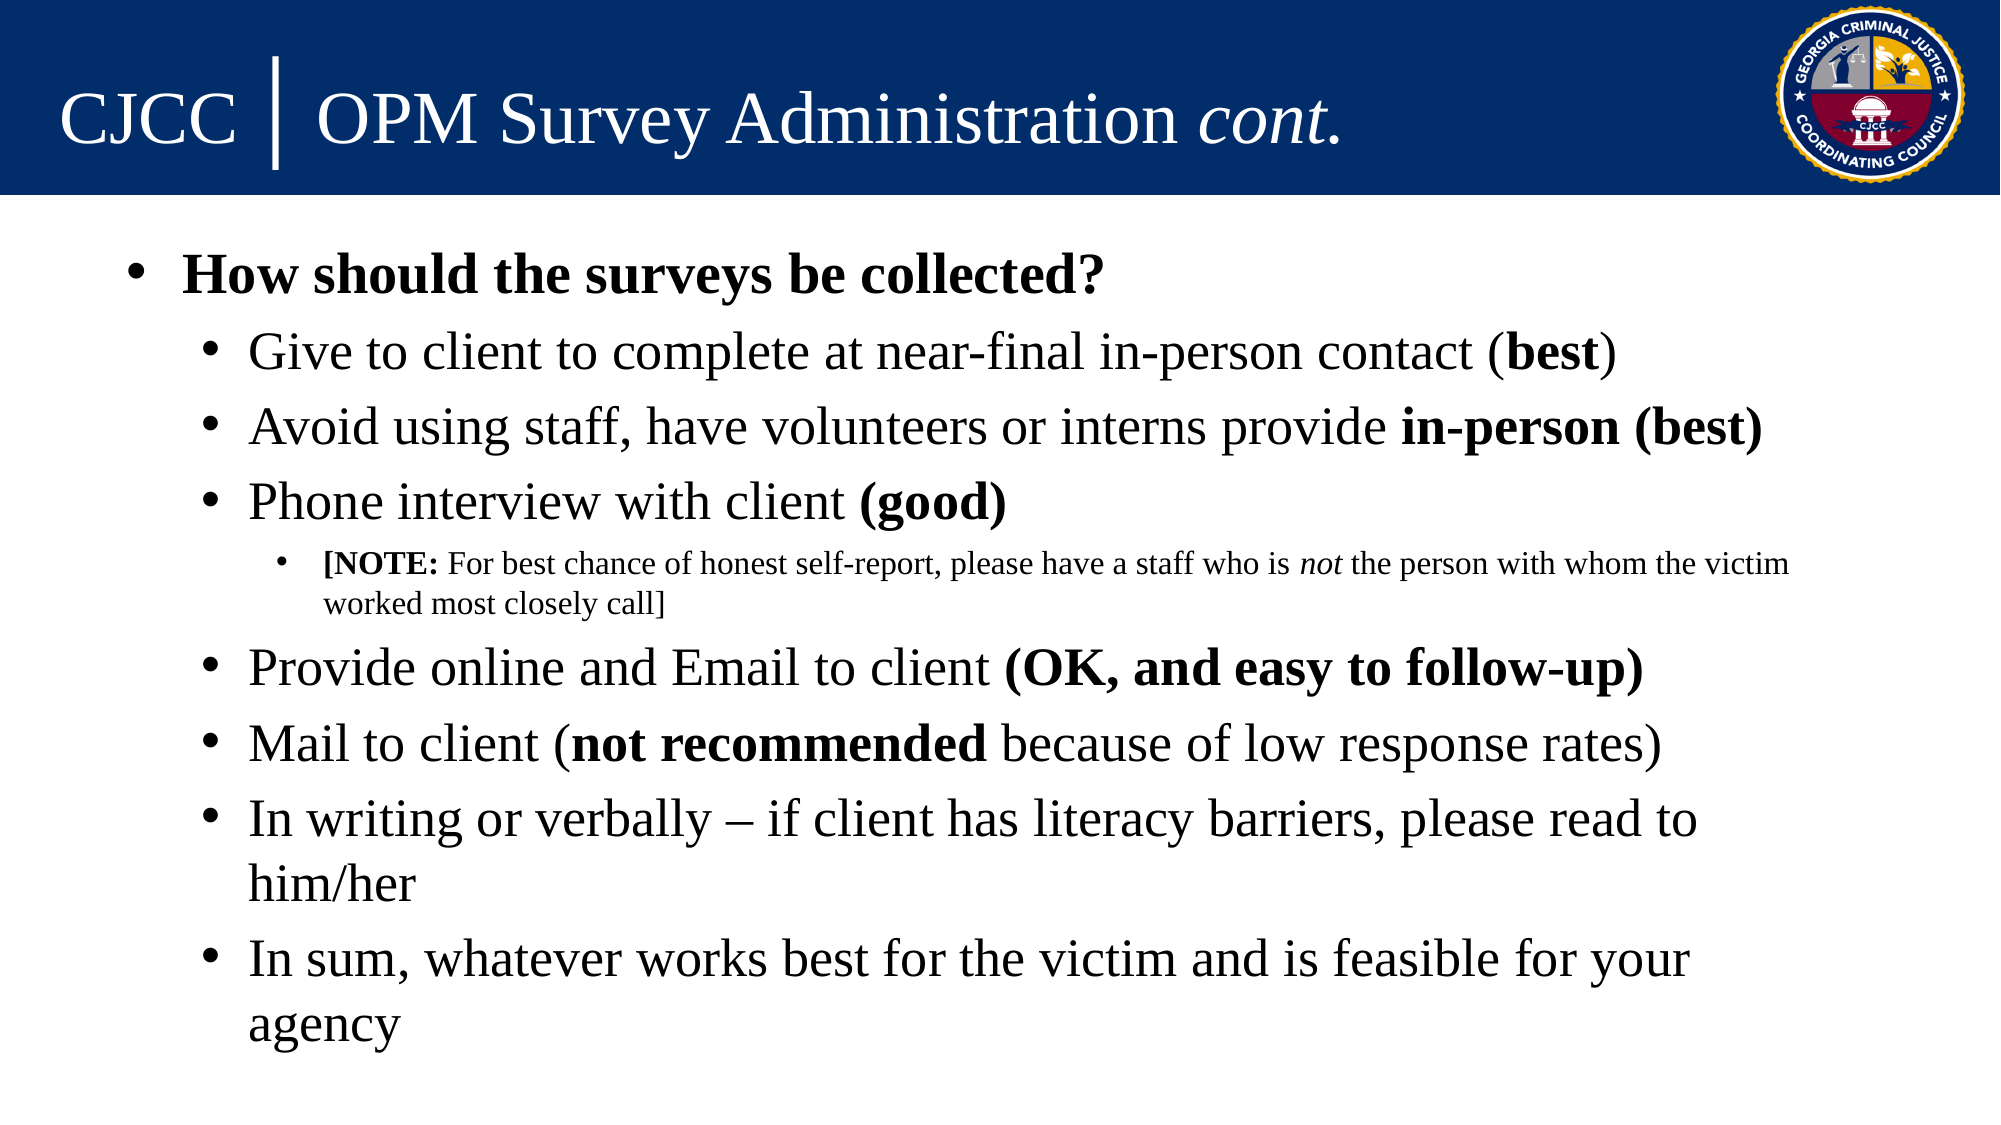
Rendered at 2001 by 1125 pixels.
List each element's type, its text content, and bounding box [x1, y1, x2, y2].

picture [1740, 0, 2000, 195]
text_box [0, 0, 1740, 195]
text_box How should the surveys be collected? Give to client to complete at near-final in-person contact (best) Avoid using staff, have volunteers or interns provide in-person (best) Phone interview with client (good) [NOTE: For best chance of honest self-report, please have a staff who is not the person with whom the victim worked most closely call] Provide online and Email to client (OK, and easy to follow-up) Mail to client (not recommended because of low response rates) In writing or verbally – if client has literacy barriers, please read to him/her In sum, whatever works best for the victim and is feasible for your agency [111, 227, 1851, 1105]
text_box CJCC | OPM Survey Administration cont. [44, 10, 1740, 176]
